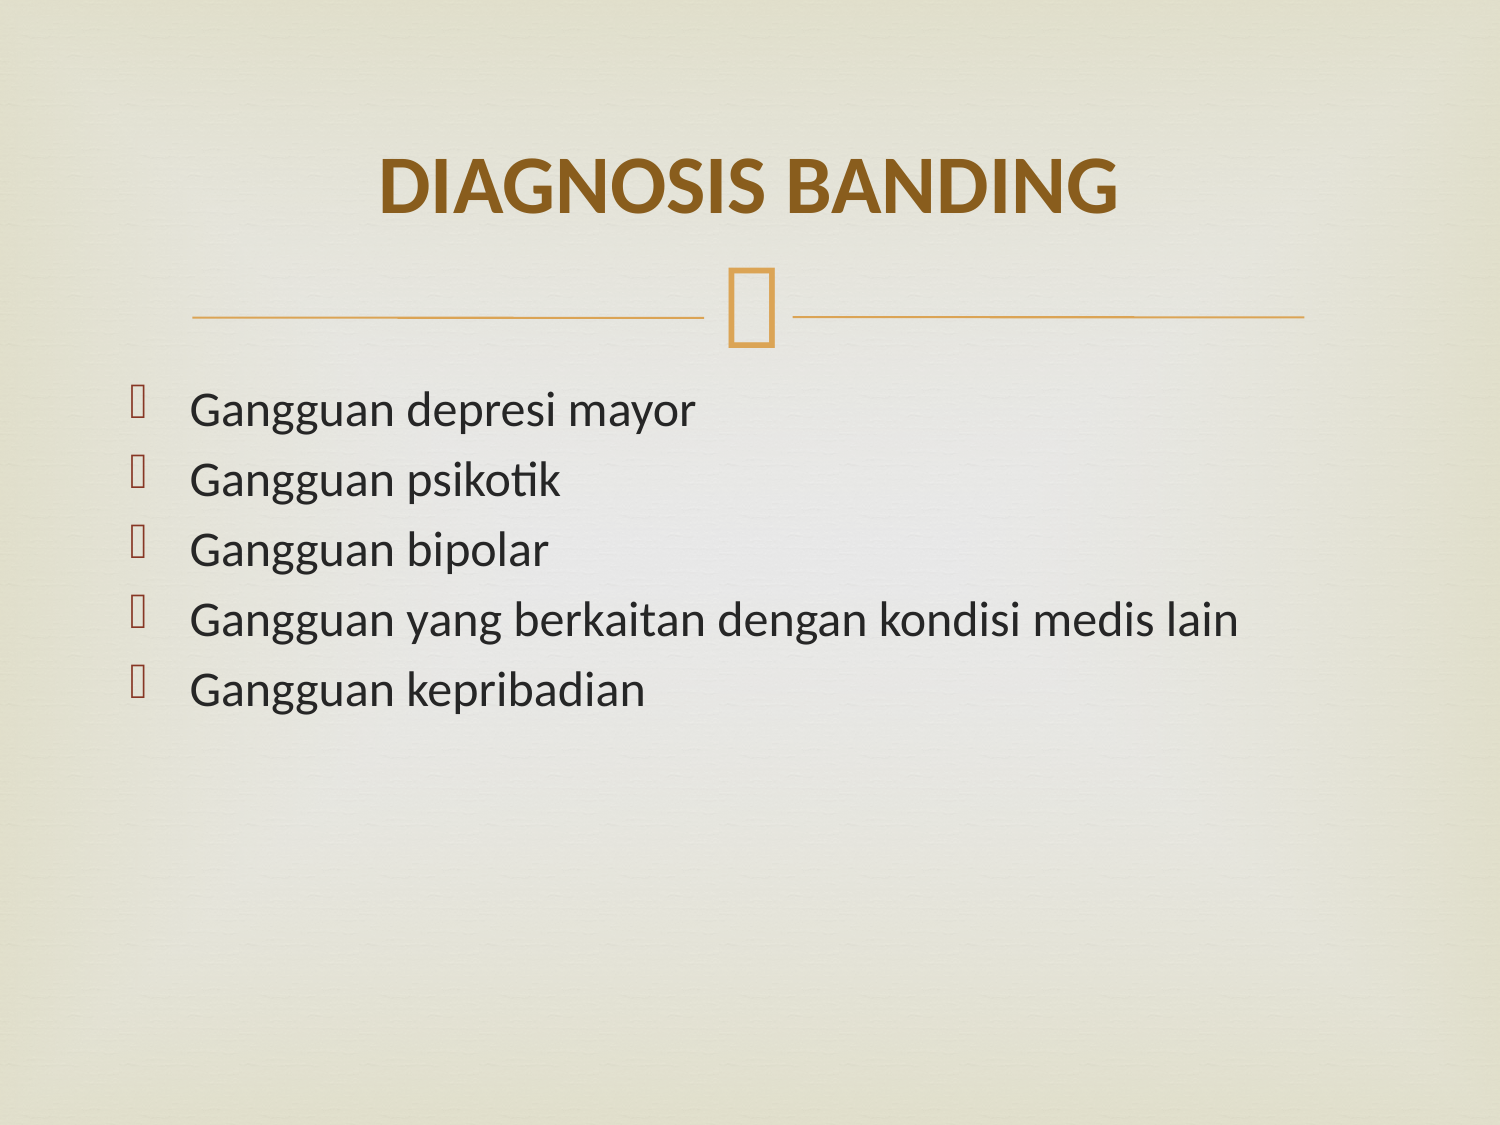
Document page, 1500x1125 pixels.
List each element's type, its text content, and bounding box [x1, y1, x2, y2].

title DIAGNOSIS BANDING [112, 93, 1386, 267]
list Gangguan depresi mayor Gangguan psikotik Gangguan bipolar Gangguan yang berkaitan dengan kondisi medis lain Gangguan kepribadian [114, 368, 1386, 1005]
